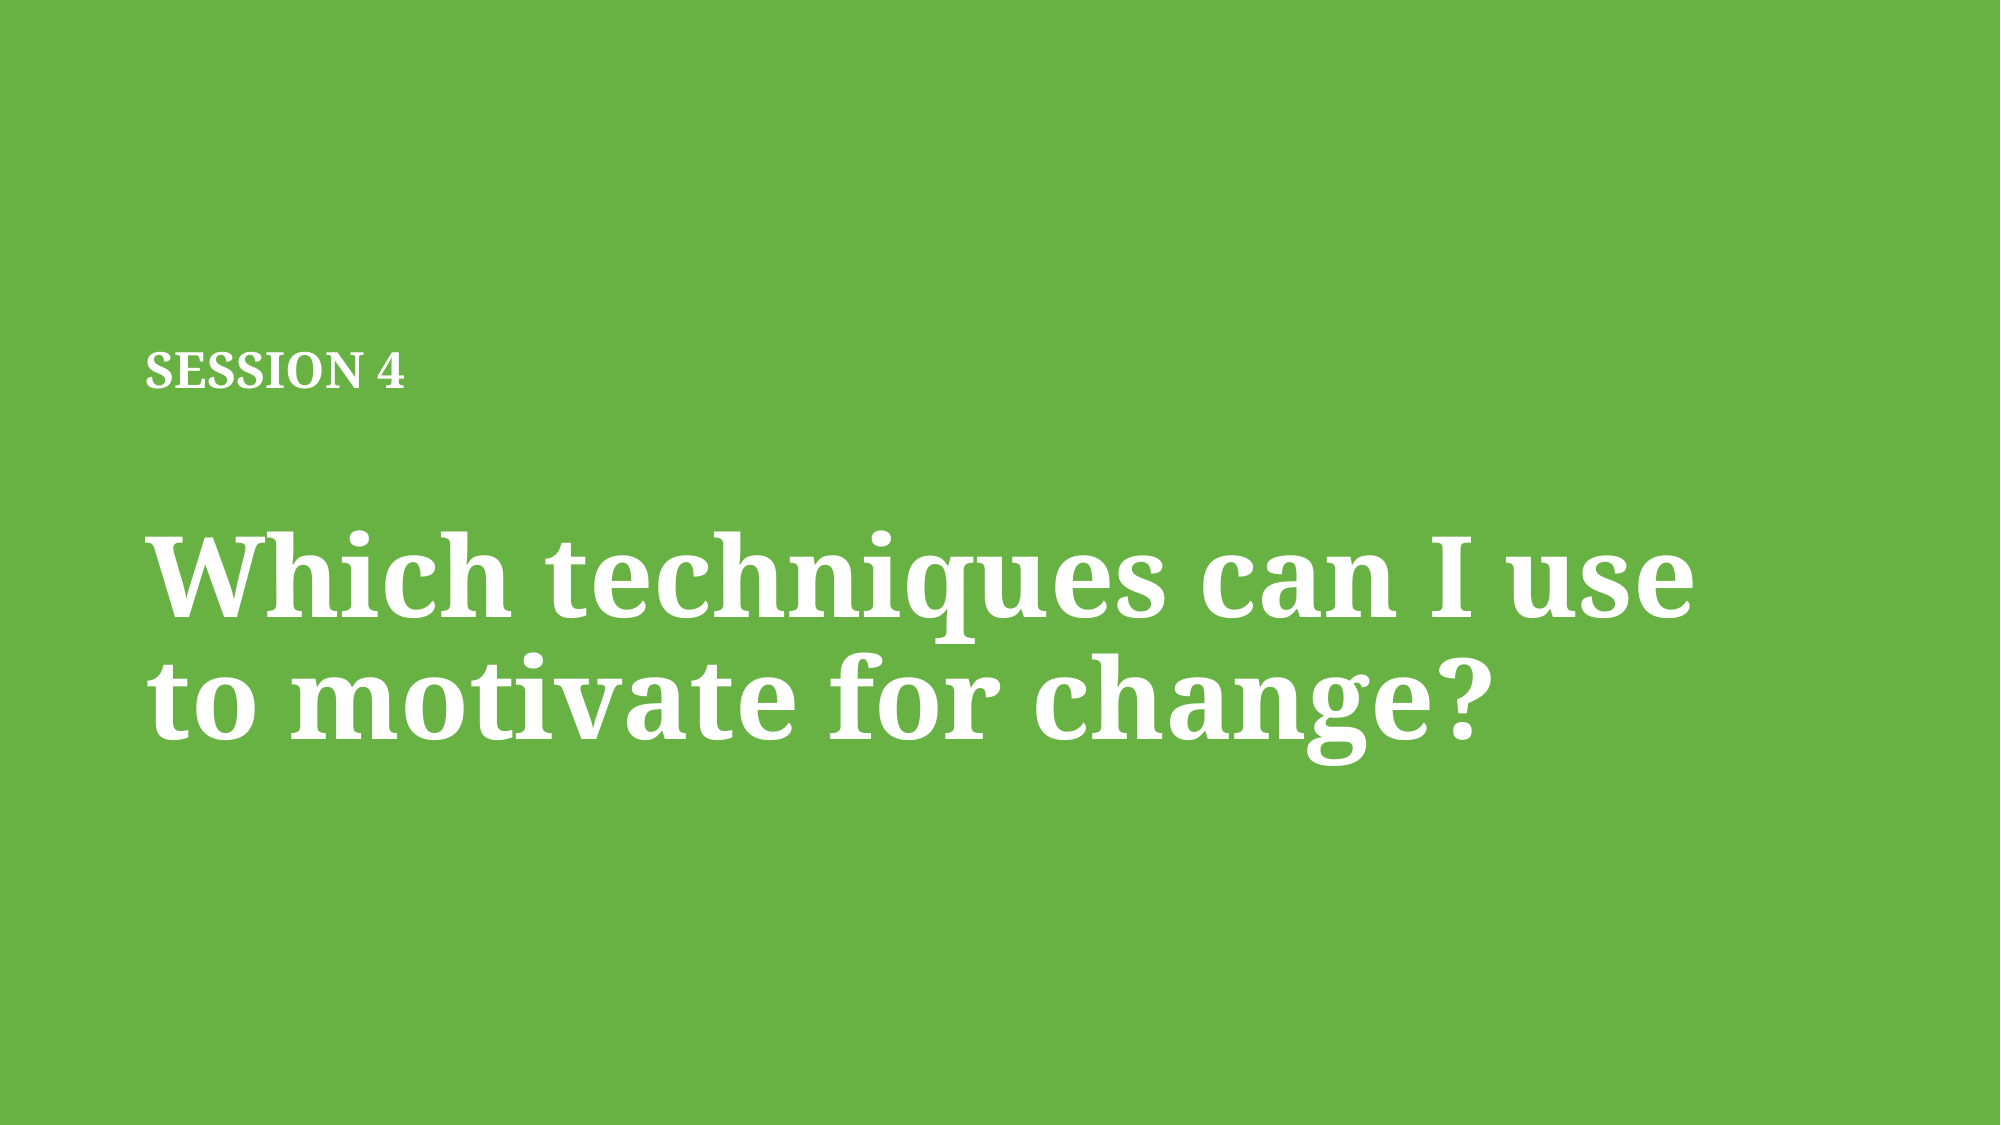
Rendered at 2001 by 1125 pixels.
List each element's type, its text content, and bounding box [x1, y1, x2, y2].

title SESSION 4 Which techniques can I use to motivate for change? [130, 508, 1779, 601]
